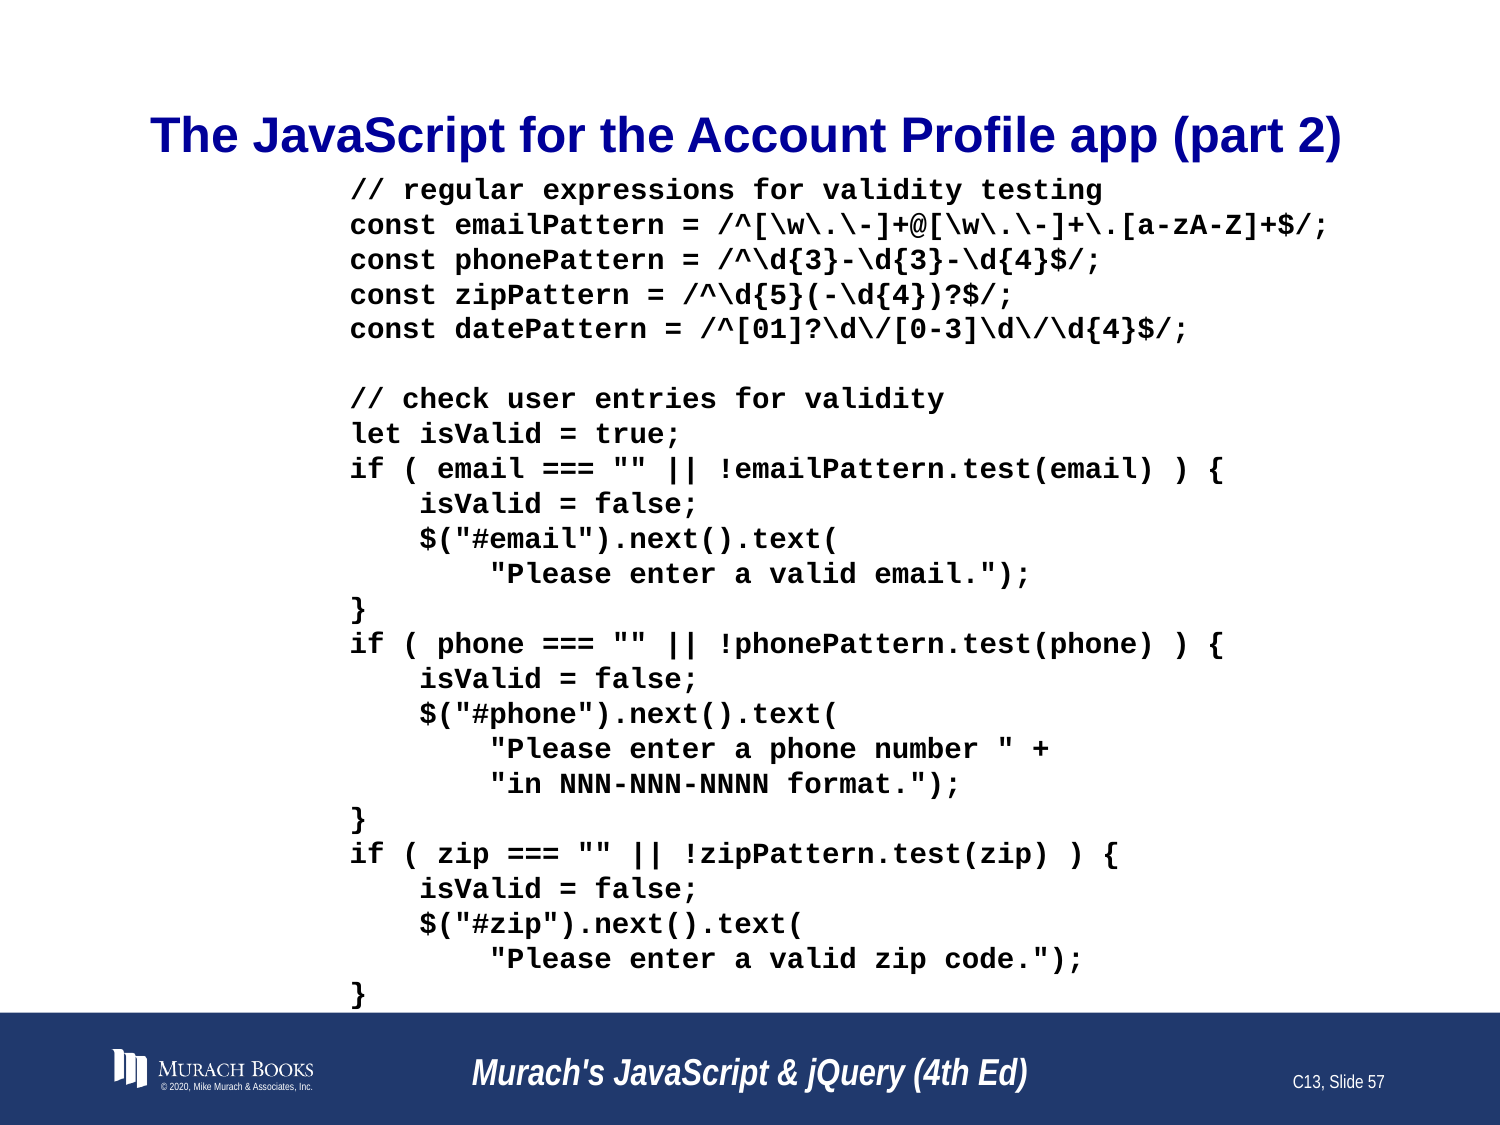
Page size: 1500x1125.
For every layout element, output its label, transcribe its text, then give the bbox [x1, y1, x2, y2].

list // regular expressions for validity testing const emailPattern = /^[\w\.\-]+@[\w\.\-]+\.[a-zA-Z]+$/; const phonePattern = /^\d{3}-\d{3}-\d{4}$/; const zipPattern = /^\d{5}(-\d{4})?$/; const datePattern = /^[01]?\d\/[0-3]\d\/\d{4}$/; // check user entries for validity let isValid = true; if ( email === "" || !emailPattern.test(email) ) { isValid = false; $("#email").next().text( "Please enter a valid email."); } if ( phone === "" || !phonePattern.test(phone) ) { isValid = false; $("#phone").next().text( "Please enter a phone number " + "in NNN-NNN-NNNN format."); } if ( zip === "" || !zipPattern.test(zip) ) { isValid = false; $("#zip").next().text( "Please enter a valid zip code."); } [137, 162, 1350, 963]
slide_number Murach's JavaScript & jQuery (4th Ed) [463, 1025, 1050, 1100]
footer © 2020, Mike Murach & Associates, Inc. [12, 1025, 463, 1100]
slide_number C13, Slide 57 [1087, 1025, 1400, 1100]
title The JavaScript for the Account Profile app (part 2) [150, 102, 1350, 162]
